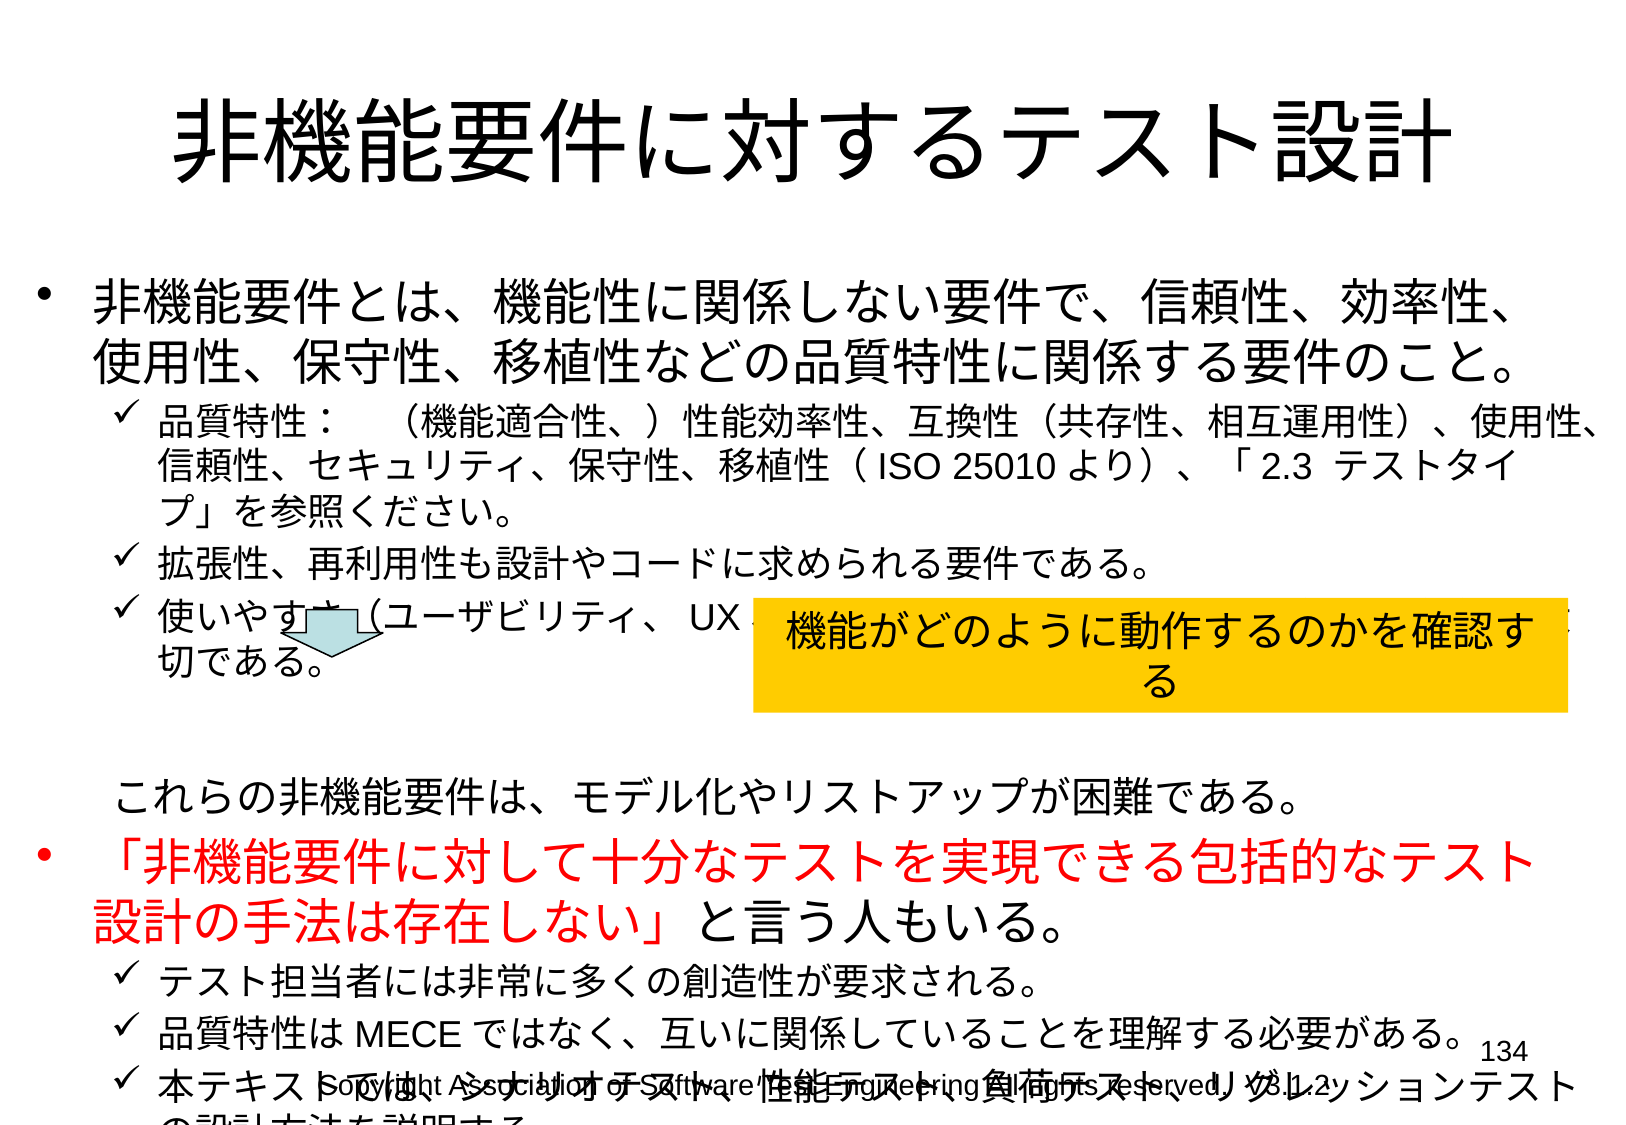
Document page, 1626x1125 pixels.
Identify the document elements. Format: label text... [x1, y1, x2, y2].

footer Copyright Association of Software Test Engineering All rights reserved. V3.1.2 [233, 1058, 1416, 1103]
list 非機能要件とは、機能性に関係しない要件で、信頼性、効率性、使用性、保守性、移植性などの品質特性に関係する要件のこと。 品質特性： （機能適合性、）性能効率性、互換性（共存性、相互運用性）、使用性、信頼性、セキュリティ、保守性、移植性（ISO 25010より）、「2.3 テストタイプ」を参照ください。 拡張性、再利用性も設計やコードに求められる要件である。 使いやすさ（ユーザビリティ、UX、ユニバーサルデザイン、感性（爽快等））も大切である。 これらの非機能要件は、モデル化やリストアップが困難である。 「非機能要件に対して十分なテストを実現できる包括的なテスト設計の手法は存在しない」と言う人もいる。 テスト担当者には非常に多くの創造性が要求される。 品質特性はMECEではなく、互いに関係していることを理解する必要がある。 本テキストでは、シナリオテスト、性能テスト、負荷テスト、リグレッションテストの設計方法を説明する。 [20, 262, 1605, 1036]
title 非機能要件に対するテスト設計 [80, 44, 1544, 233]
text_box 機能がどのように動作するのかを確認する [753, 597, 1569, 713]
slide_number 134 [1164, 1036, 1544, 1103]
text_box [280, 609, 384, 657]
